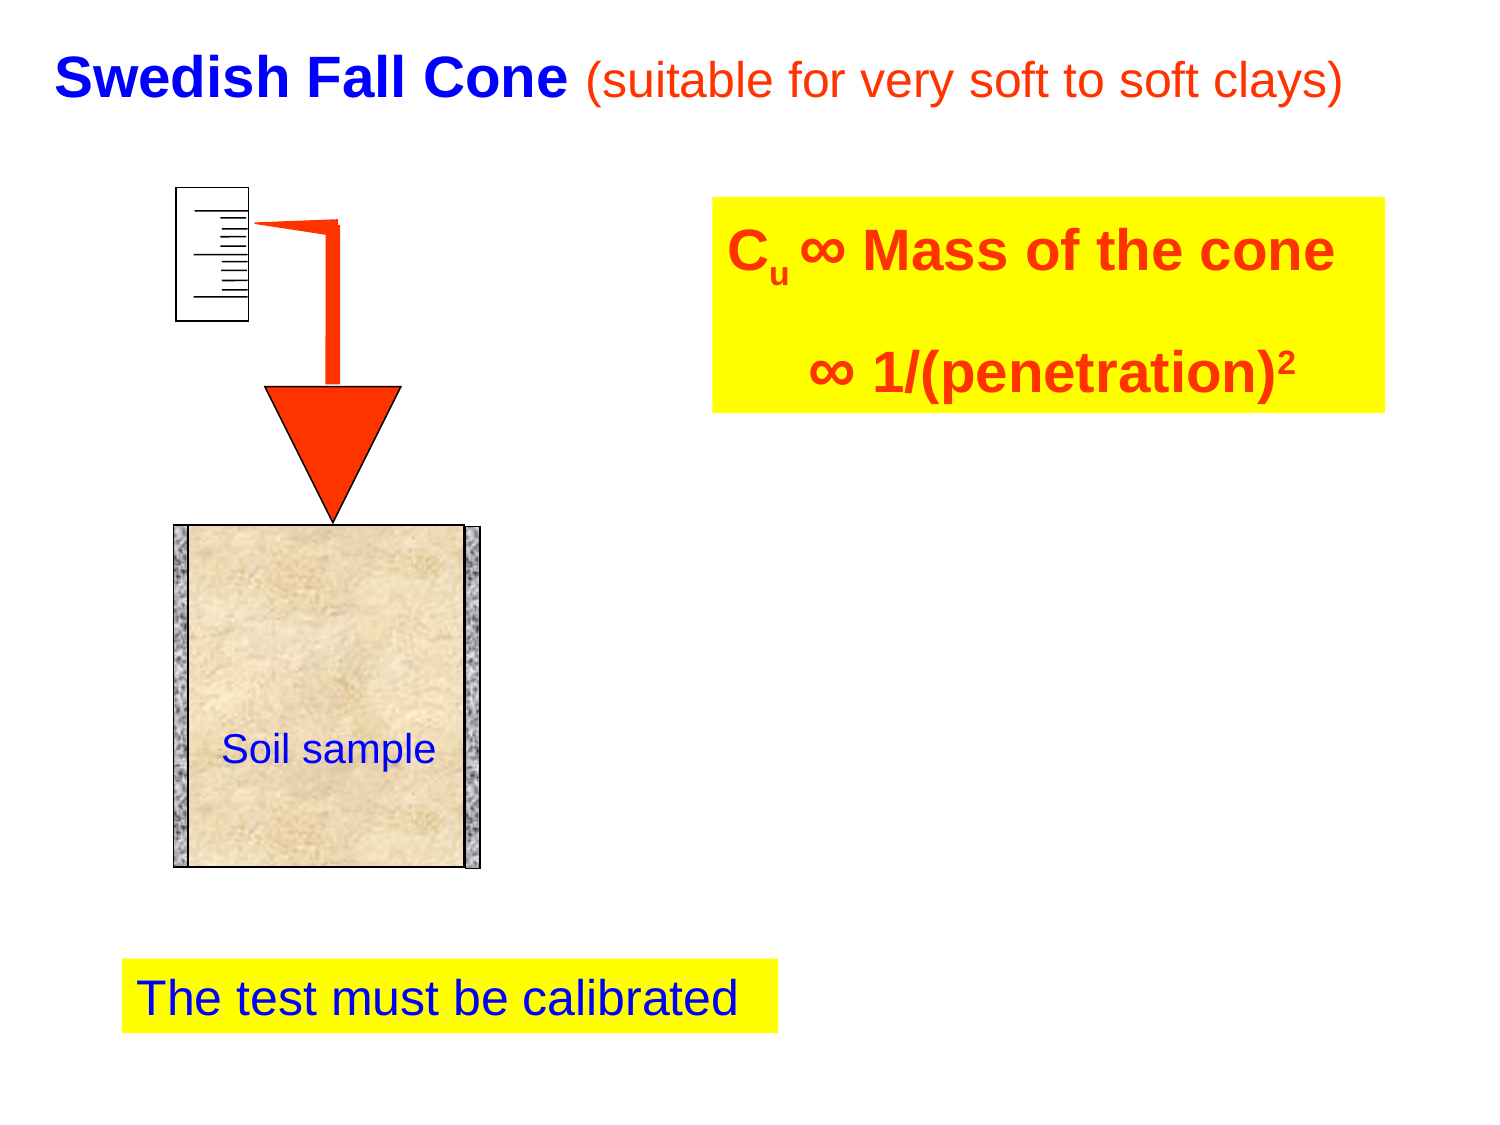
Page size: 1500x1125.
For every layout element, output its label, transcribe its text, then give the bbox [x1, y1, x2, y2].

text_box Swedish Fall Cone (suitable for very soft to soft clays) [39, 32, 1390, 117]
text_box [173, 524, 481, 869]
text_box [175, 187, 249, 322]
text_box The test must be calibrated [121, 958, 779, 1034]
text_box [254, 221, 401, 523]
text_box Cu ∞ Mass of the cone ∞ 1/(penetration)2 [712, 196, 1386, 413]
